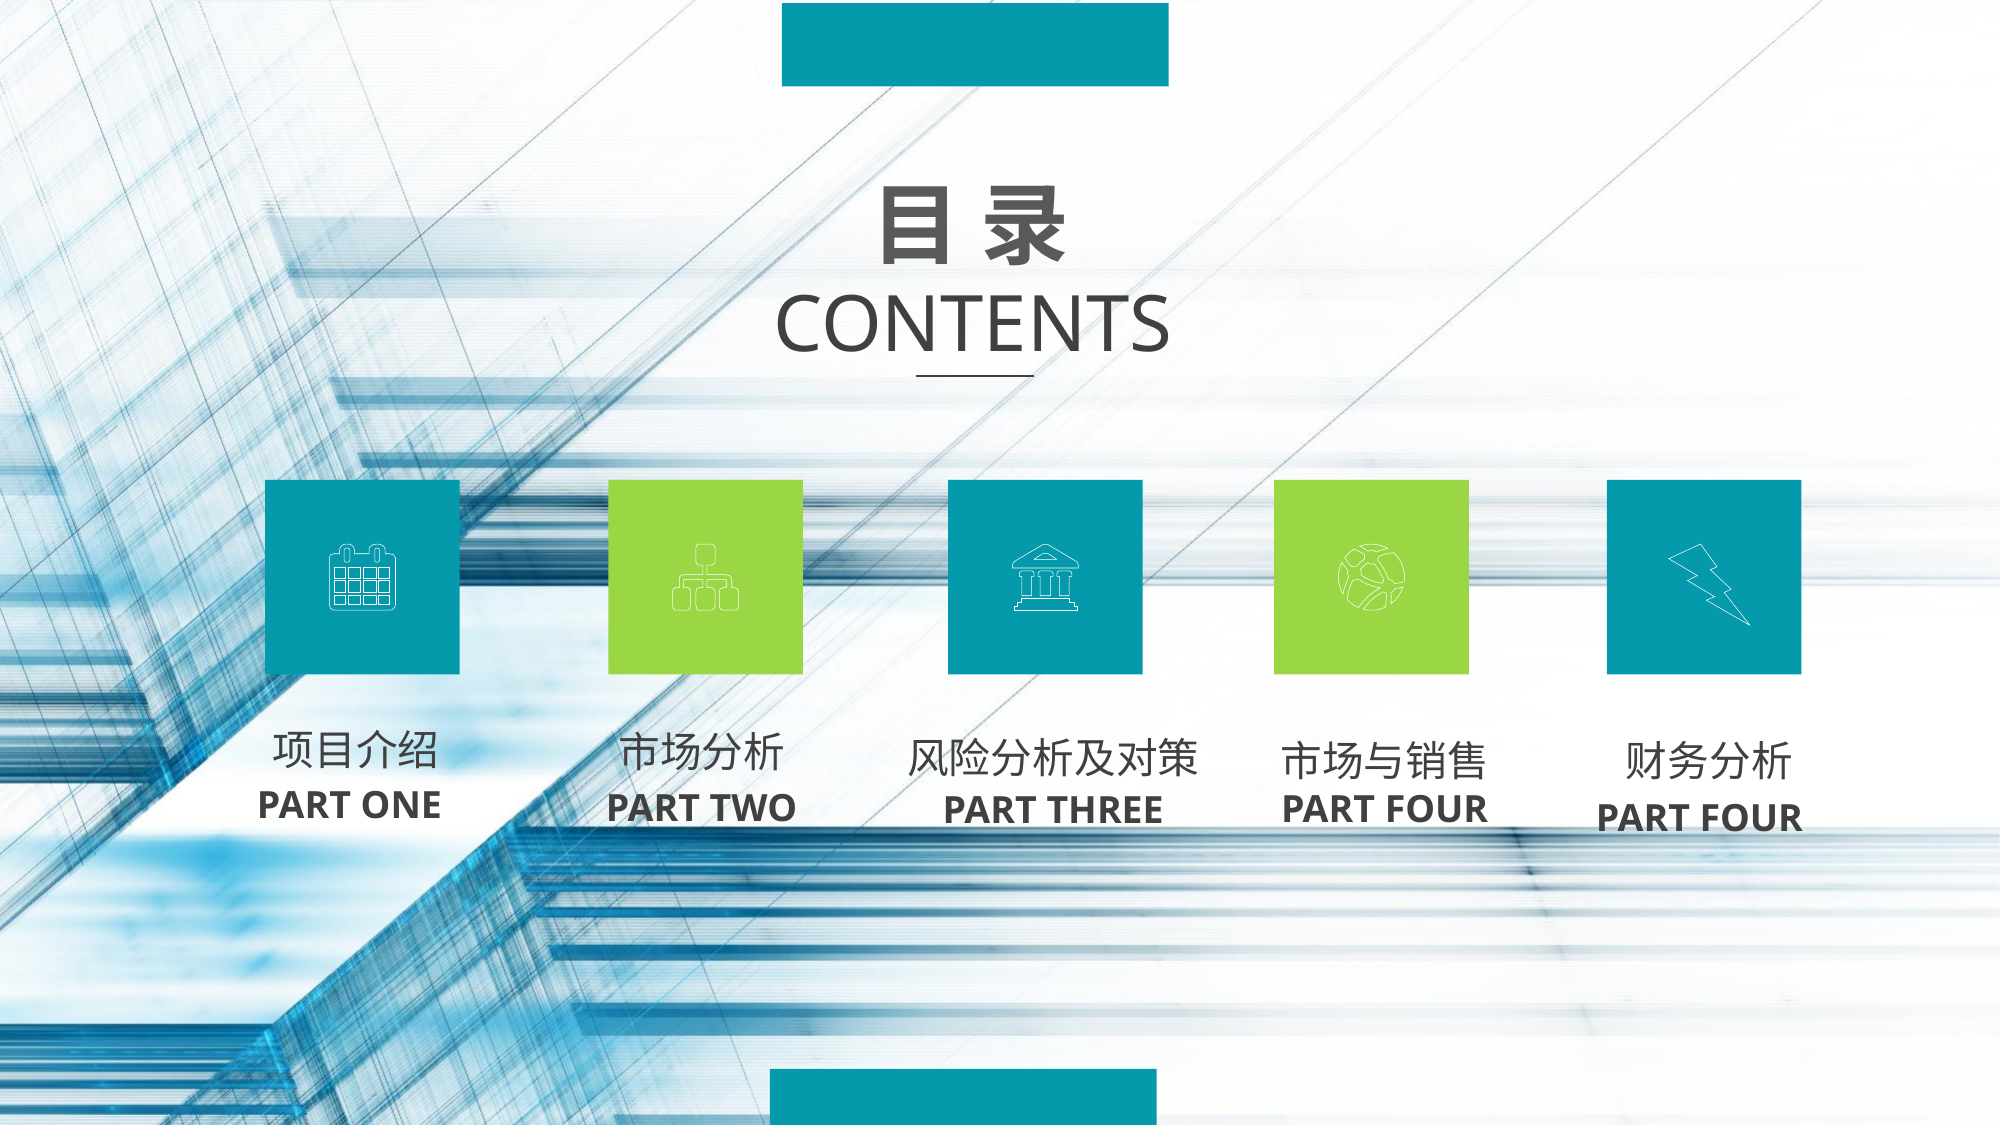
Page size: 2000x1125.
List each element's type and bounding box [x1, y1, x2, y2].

text_box [1606, 479, 1802, 675]
text_box [947, 479, 1143, 675]
text_box [608, 479, 804, 675]
text_box [1273, 479, 1470, 675]
text_box [738, 724, 1369, 840]
picture [0, 0, 2000, 1125]
text_box [386, 718, 1017, 838]
text_box [41, 716, 387, 835]
text_box [746, 265, 1200, 377]
text_box [264, 479, 461, 675]
text_box [1394, 727, 2000, 847]
text_box [1069, 726, 1395, 839]
